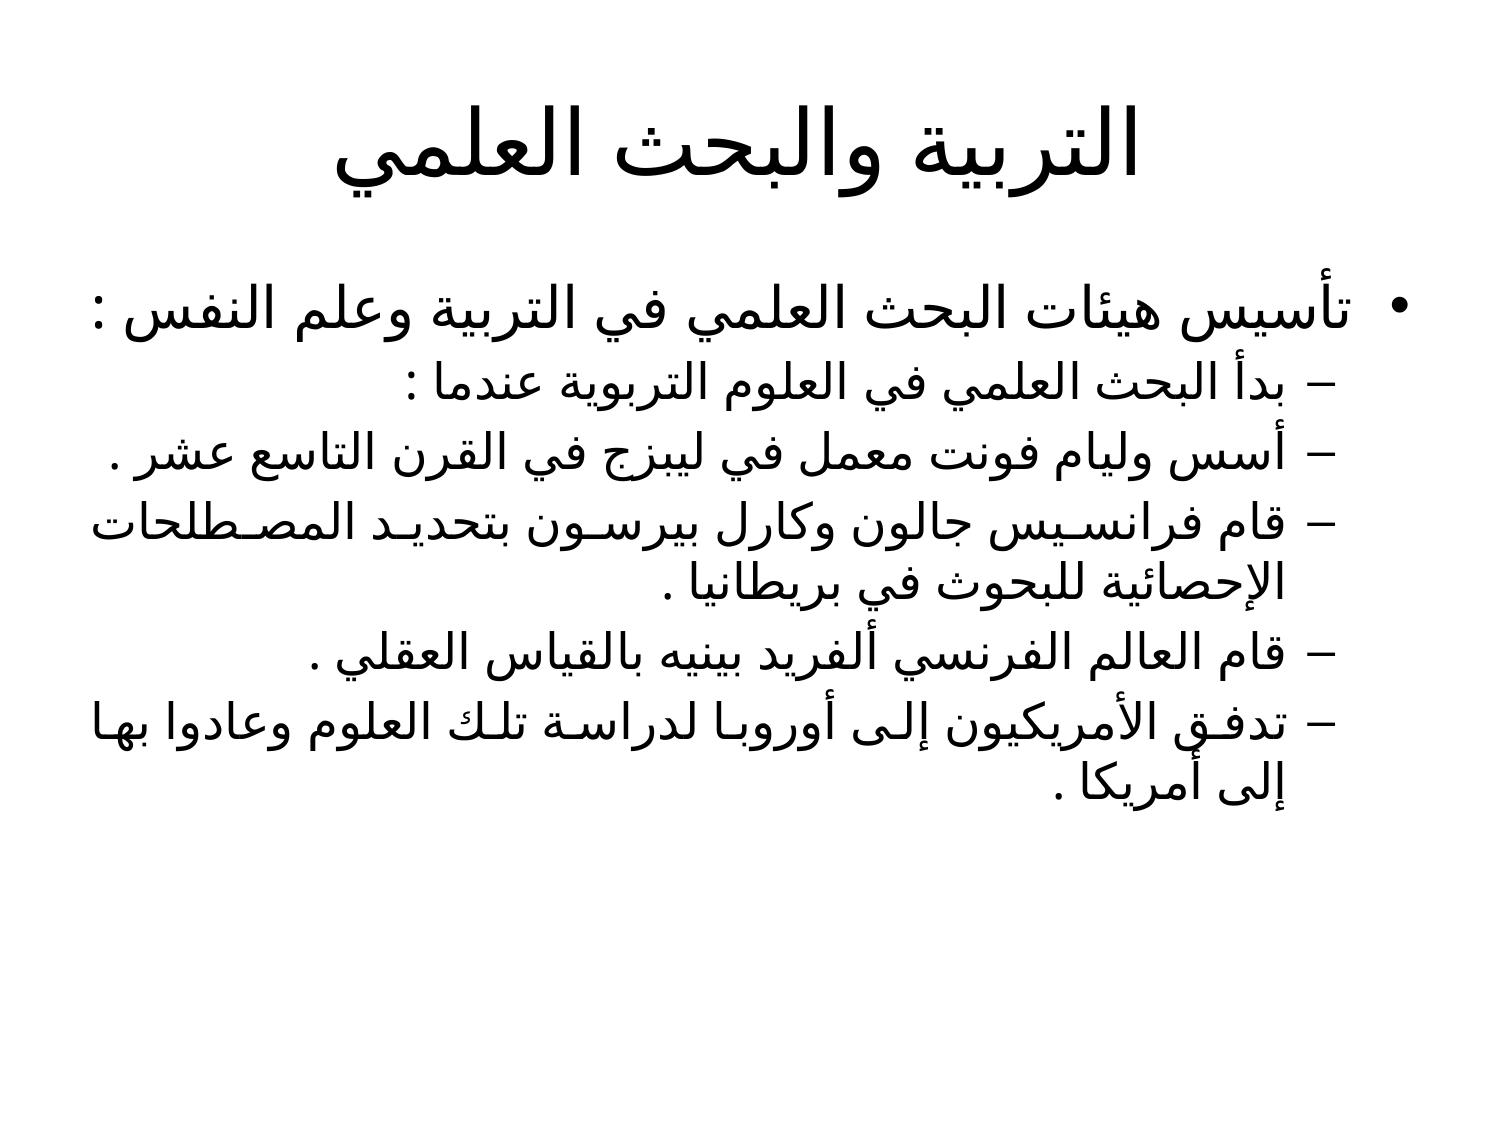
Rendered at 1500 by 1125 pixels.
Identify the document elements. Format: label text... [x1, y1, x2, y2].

list تأسيس هيئات البحث العلمي في التربية وعلم النفس : بدأ البحث العلمي في العلوم التربوية عندما : أسس وليام فونت معمل في ليبزج في القرن التاسع عشر . قام فرانسيس جالون وكارل بيرسون بتحديد المصطلحات الإحصائية للبحوث في بريطانيا . قام العالم الفرنسي ألفريد بينيه بالقياس العقلي . تدفق الأمريكيون إلى أوروبا لدراسة تلك العلوم وعادوا بها إلى أمريكا . [75, 262, 1425, 1005]
title التربية والبحث العلمي [75, 45, 1425, 233]
